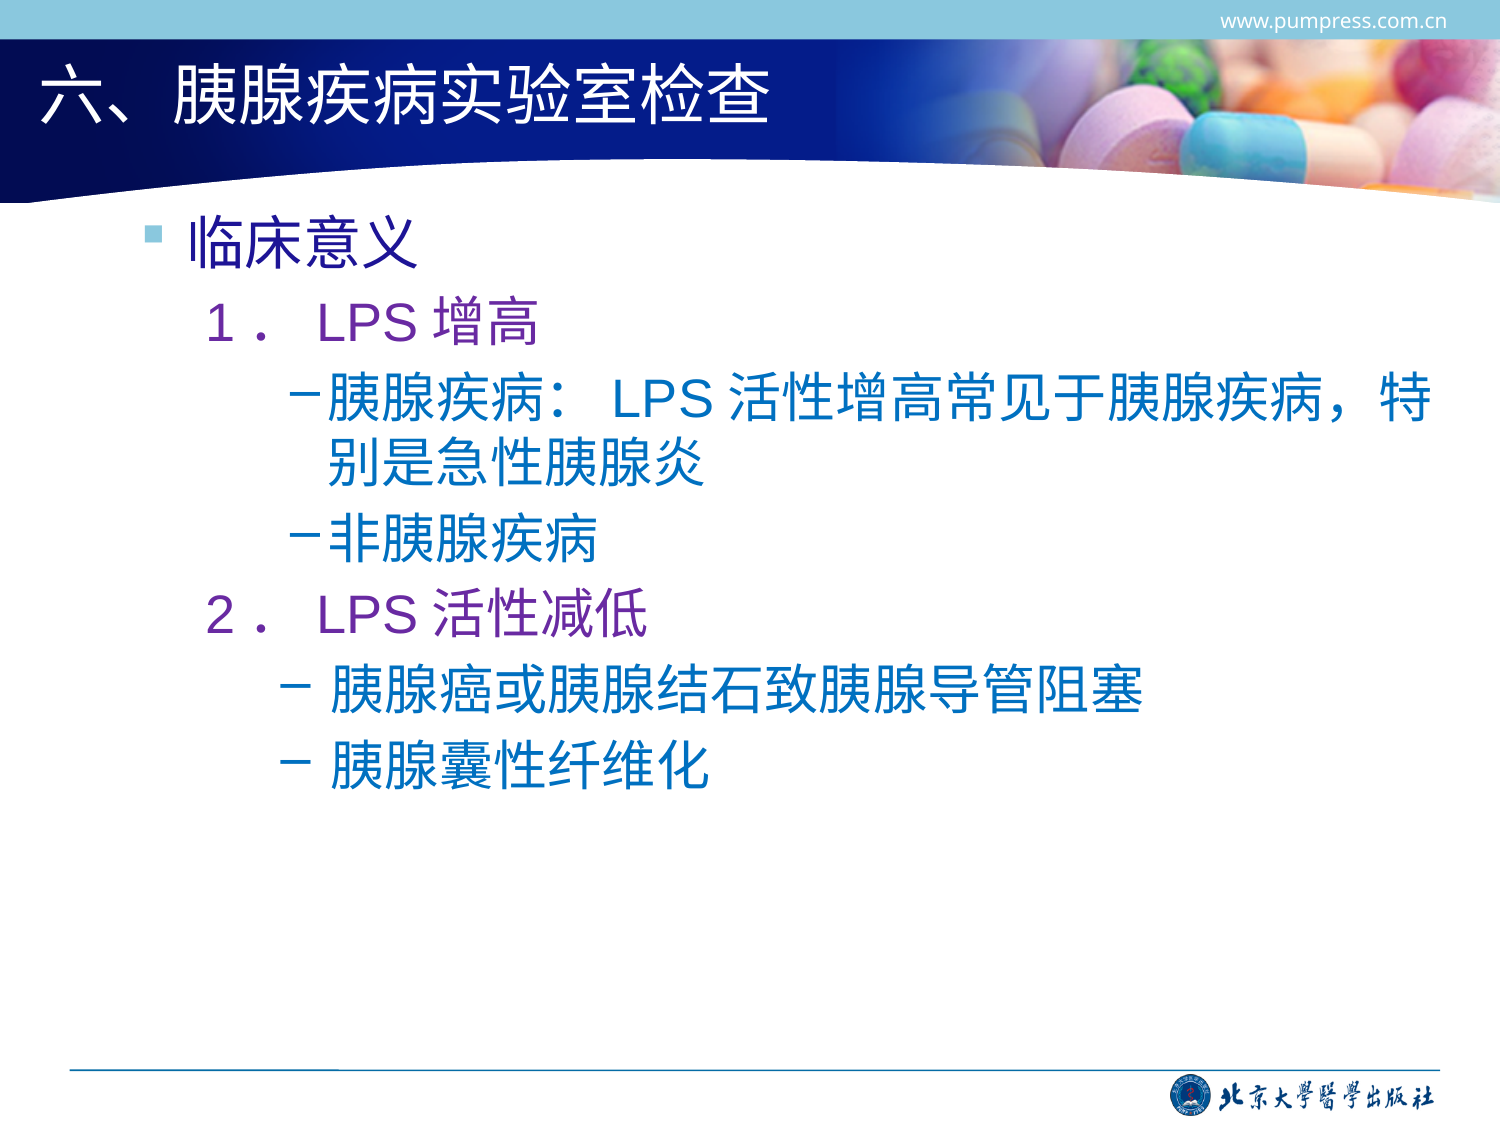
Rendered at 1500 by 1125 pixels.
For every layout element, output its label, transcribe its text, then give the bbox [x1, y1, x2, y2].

list 临床意义 1．LPS增高 胰腺疾病：LPS活性增高常见于胰腺疾病，特别是急性胰腺炎 非胰腺疾病 2．LPS活性减低 胰腺癌或胰腺结石致胰腺导管阻塞 胰腺囊性纤维化 [49, 198, 1463, 1026]
picture [1170, 1074, 1436, 1118]
slide_number www.pumpress.com.cn [1024, 0, 1463, 38]
picture [0, 40, 1500, 203]
title 六、胰腺疾病实验室检查 [23, 46, 1349, 140]
